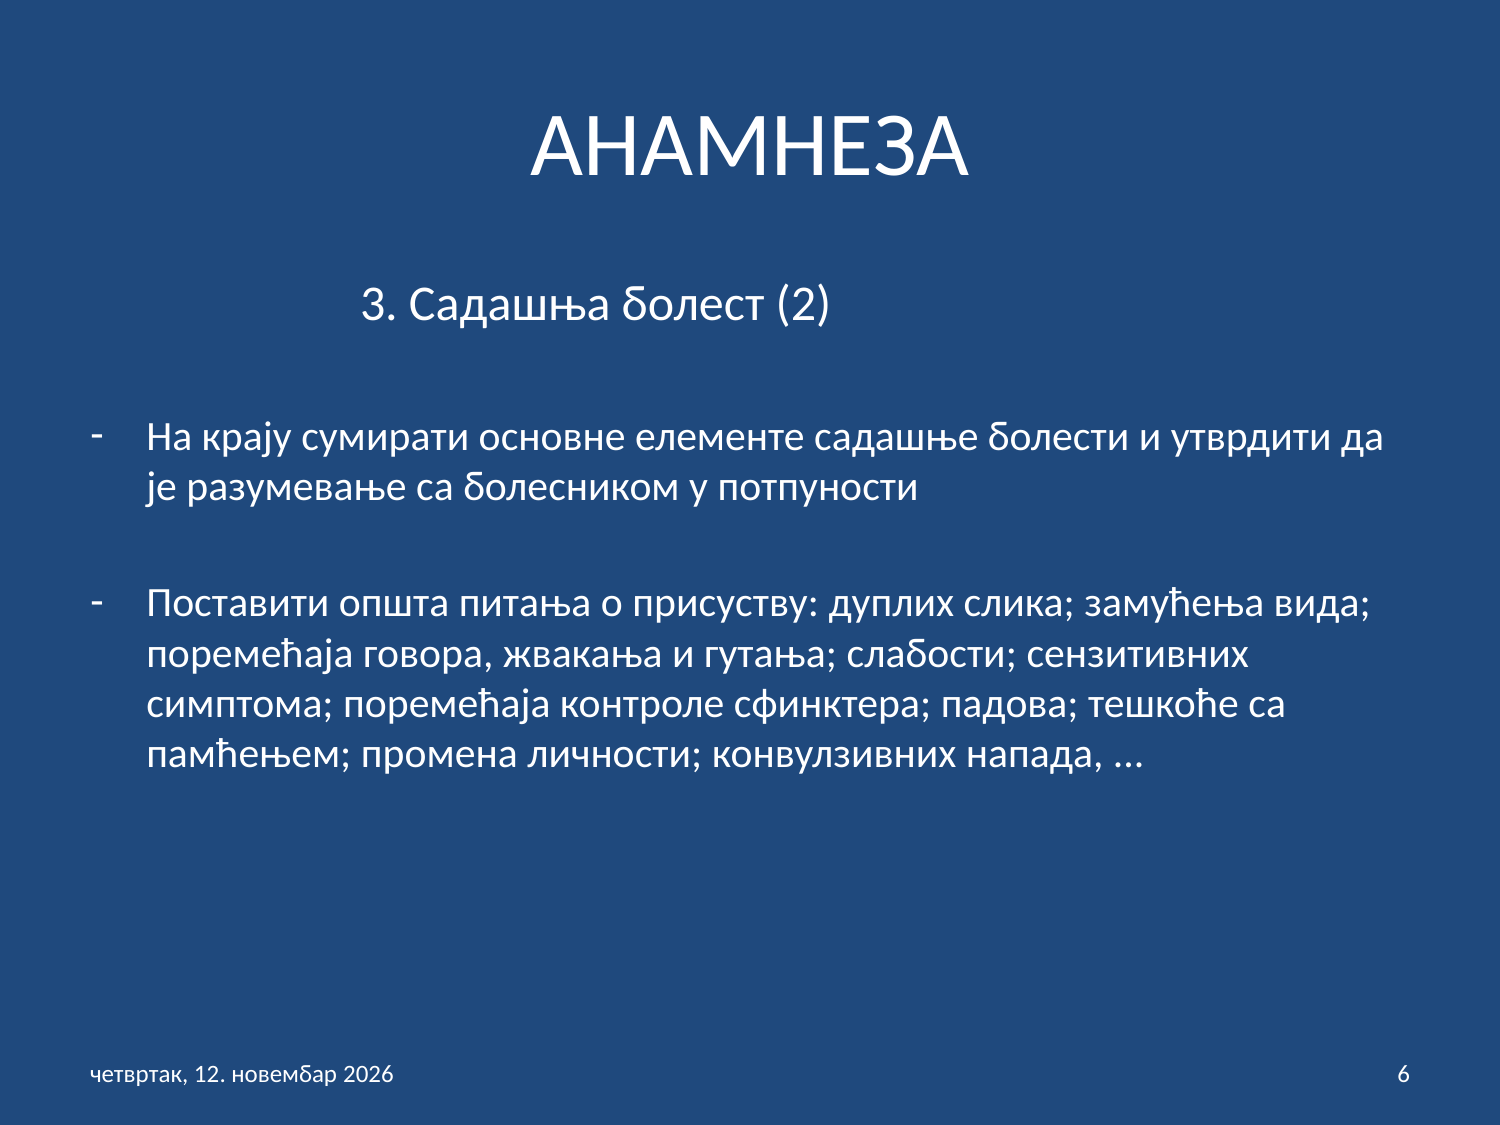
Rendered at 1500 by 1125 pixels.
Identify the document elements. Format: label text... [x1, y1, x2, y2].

title АНАМНЕЗА [75, 45, 1425, 233]
list 3. Садашња болест (2) На крају сумирати основне елементе садашње болести и утврдити да је разумевање са болесником у потпуности Поставити општа питања о присуству: дуплих слика; замућења вида; поремећаја говора, жвакања и гутања; слабости; сензитивних симптома; поремећаја контроле сфинктера; падова; тешкоће са памћењем; промена личности; конвулзивних напада, ... [75, 262, 1425, 1005]
slide_number 6 [1074, 1042, 1425, 1103]
slide_number среда, 22. септембар 2021 [75, 1042, 425, 1103]
